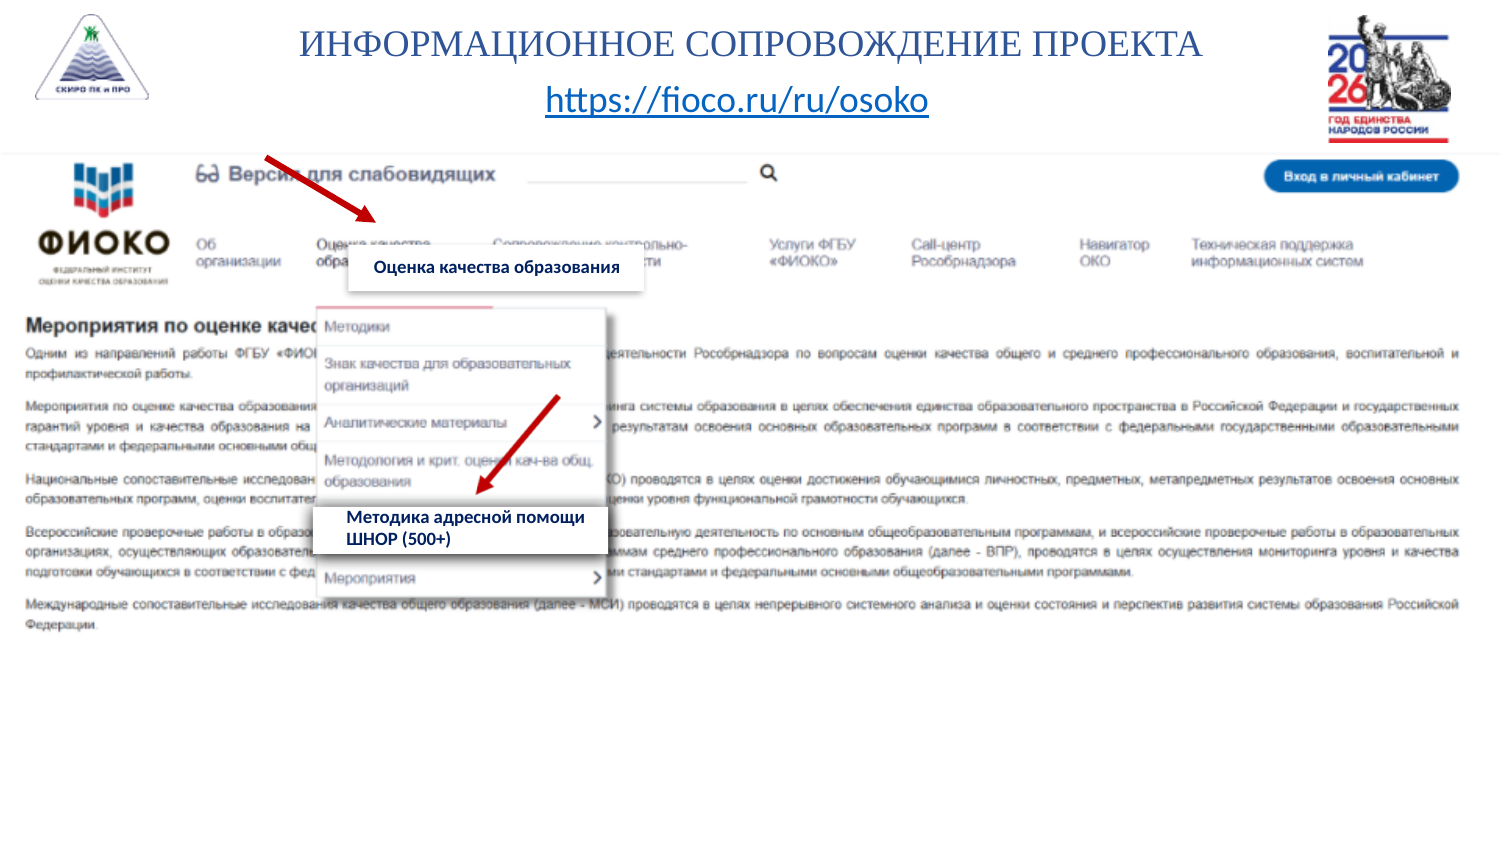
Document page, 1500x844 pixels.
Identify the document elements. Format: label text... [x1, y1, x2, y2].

picture [35, 14, 149, 100]
text_box https://fioco.ru/ru/osoko [530, 67, 1157, 152]
text_box ИНФОРМАЦИОННОЕ СОПРОВОЖДЕНИЕ ПРОЕКТА [26, 11, 1476, 72]
picture [1328, 14, 1451, 144]
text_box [265, 157, 377, 223]
picture [1, 152, 1500, 654]
